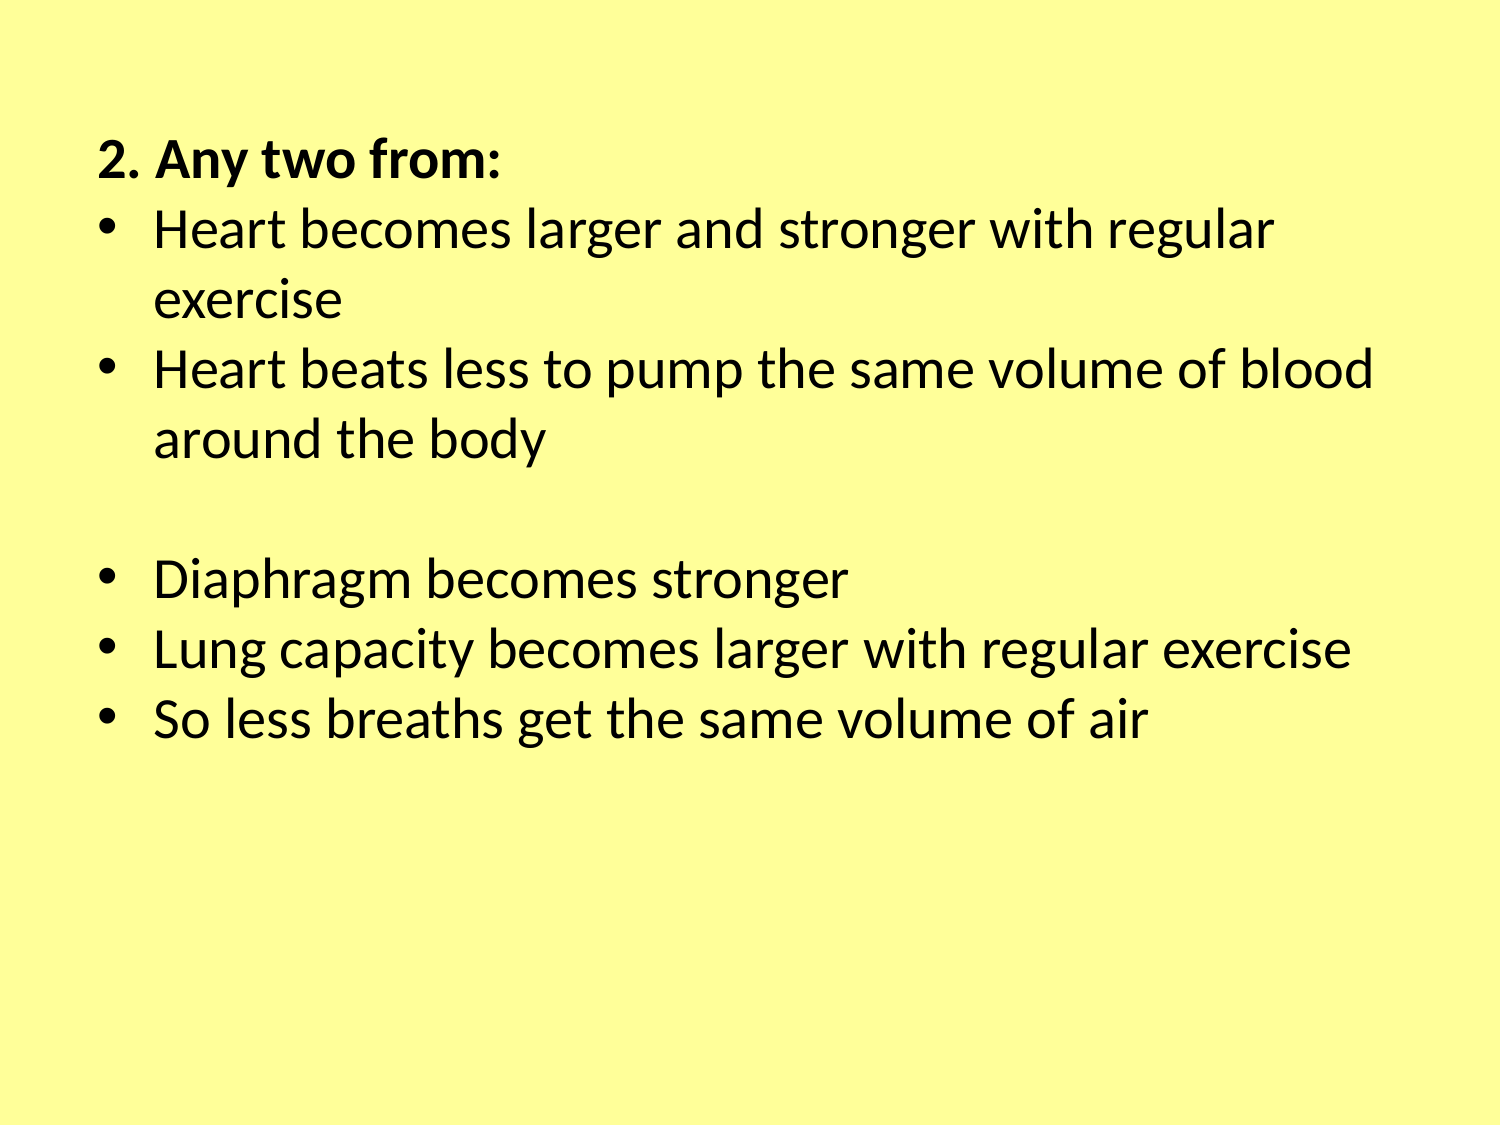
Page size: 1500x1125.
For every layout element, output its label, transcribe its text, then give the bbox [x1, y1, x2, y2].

text_box 2. Any two from: Heart becomes larger and stronger with regular exercise Heart beats less to pump the same volume of blood around the body Diaphragm becomes stronger Lung capacity becomes larger with regular exercise So less breaths get the same volume of air [82, 113, 1459, 828]
